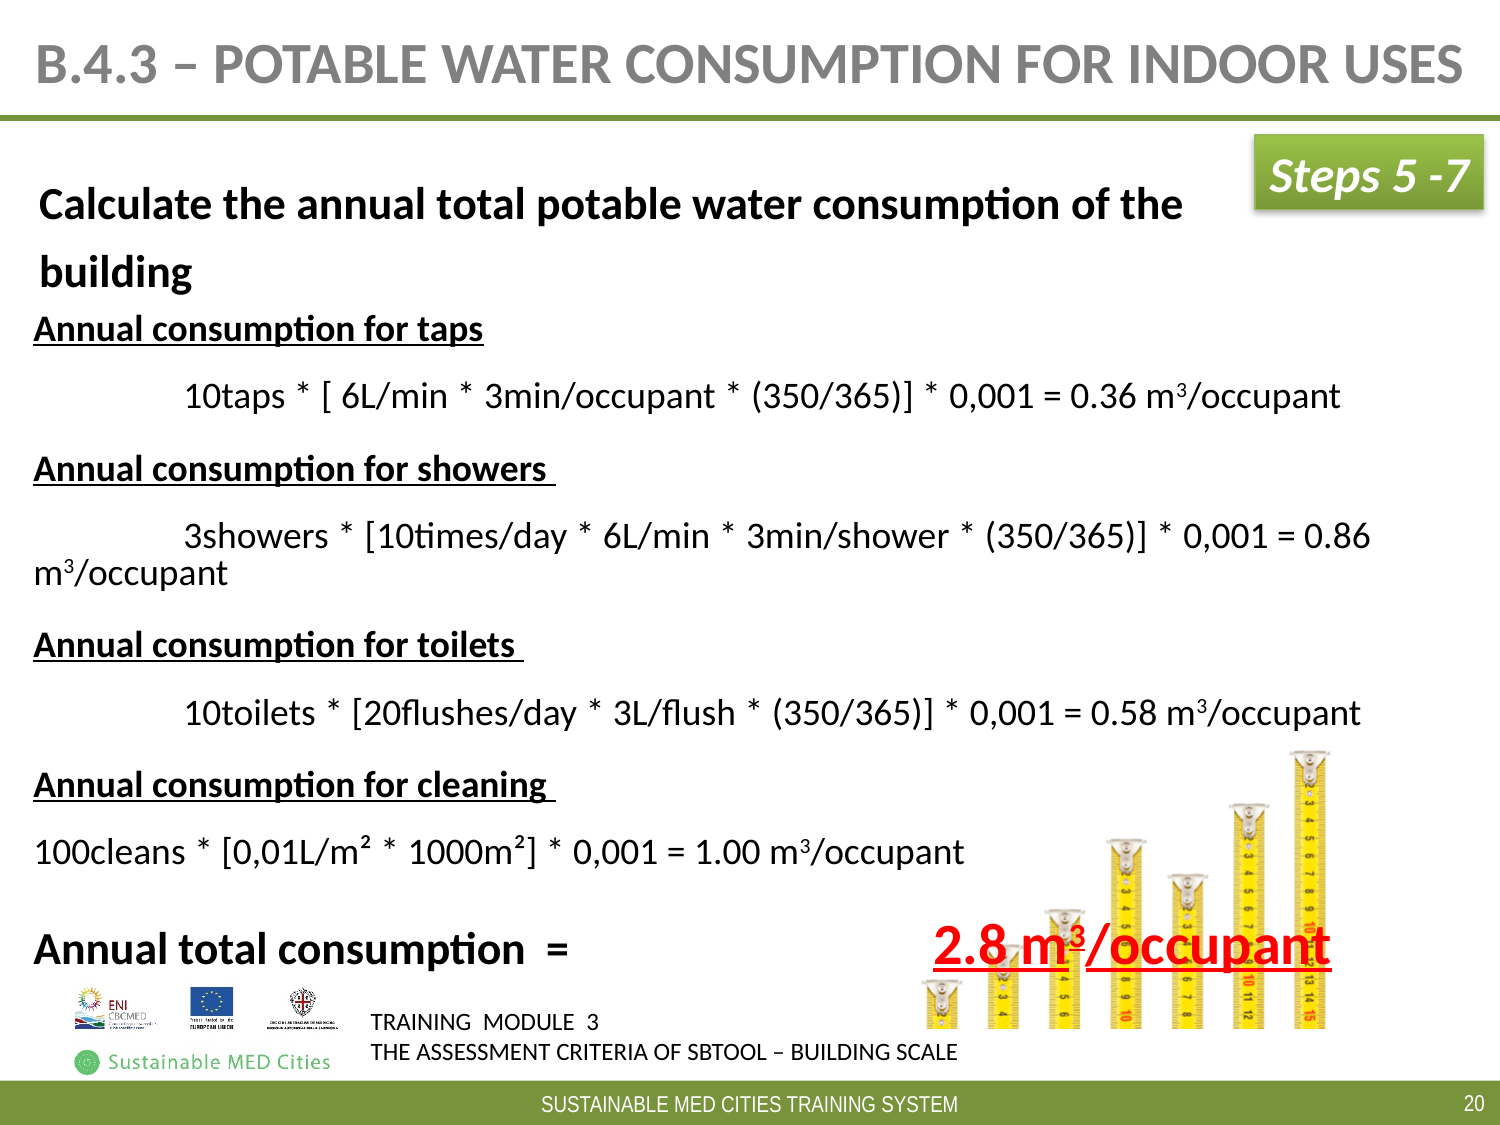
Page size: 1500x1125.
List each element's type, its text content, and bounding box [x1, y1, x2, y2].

picture [908, 742, 1342, 1030]
slide_number 20 [1149, 1079, 1500, 1125]
picture [62, 1029, 356, 1080]
text_box Steps 5 -7 [1254, 134, 1484, 210]
title B.4.3 – POTABLE WATER CONSUMPTION FOR INDOOR USES [0, 0, 1500, 121]
text_box Annual consumption for taps 10taps * [ 6L/min * 3min/occupant * (350/365)] * 0,001 = 0.36 m3/occupant Annual consumption for showers 3showers * [10times/day * 6L/min * 3min/shower * (350/365)] * 0,001 = 0.86 m3/occupant Annual consumption for toilets 10toilets * [20flushes/day * 3L/flush * (350/365)] * 0,001 = 0.58 m3/occupant Annual consumption for cleaning 100cleans * [0,01L/m² * 1000m²] * 0,001 = 1.00 m3/occupant Annual total consumption = 2.8 m3/occupant [18, 305, 1500, 1029]
text_box Calculate the annual total potable water consumption of the building [24, 166, 1385, 306]
